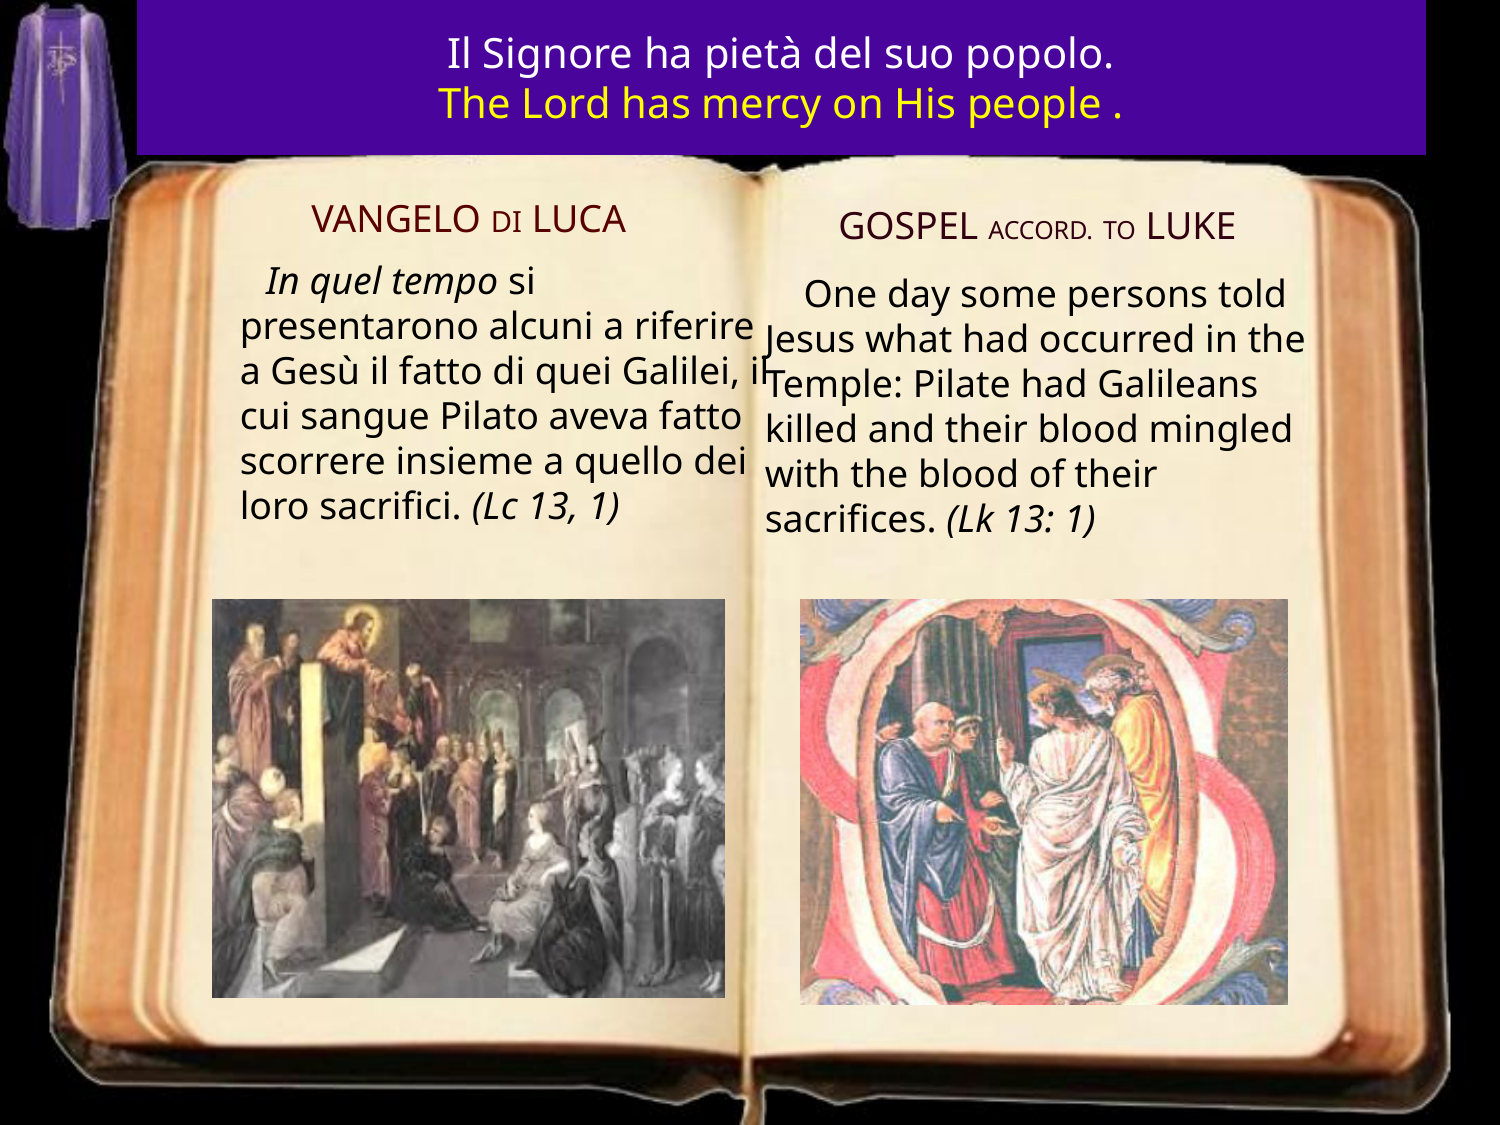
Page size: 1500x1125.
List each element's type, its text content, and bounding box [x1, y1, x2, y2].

text_box VANGELO DI LUCA [199, 187, 738, 248]
text_box Il Signore ha pietà del suo popolo. The Lord has mercy on His people . [137, 0, 1425, 155]
picture [0, 0, 1500, 1125]
text_box One day some persons told Jesus what had occurred in the Temple: Pilate had Galileans killed and their blood mingled with the blood of their sacrifices. (Lk 13: 1) [749, 262, 1338, 548]
text_box In quel tempo si presentarono alcuni a riferire a Gesù il fatto di quei Galilei, il cui sangue Pilato aveva fatto scorrere insieme a quello dei loro sacrifici. (Lc 13, 1) [225, 249, 788, 535]
title GOSPEL ACCORD. TO LUKE [712, 200, 1363, 250]
